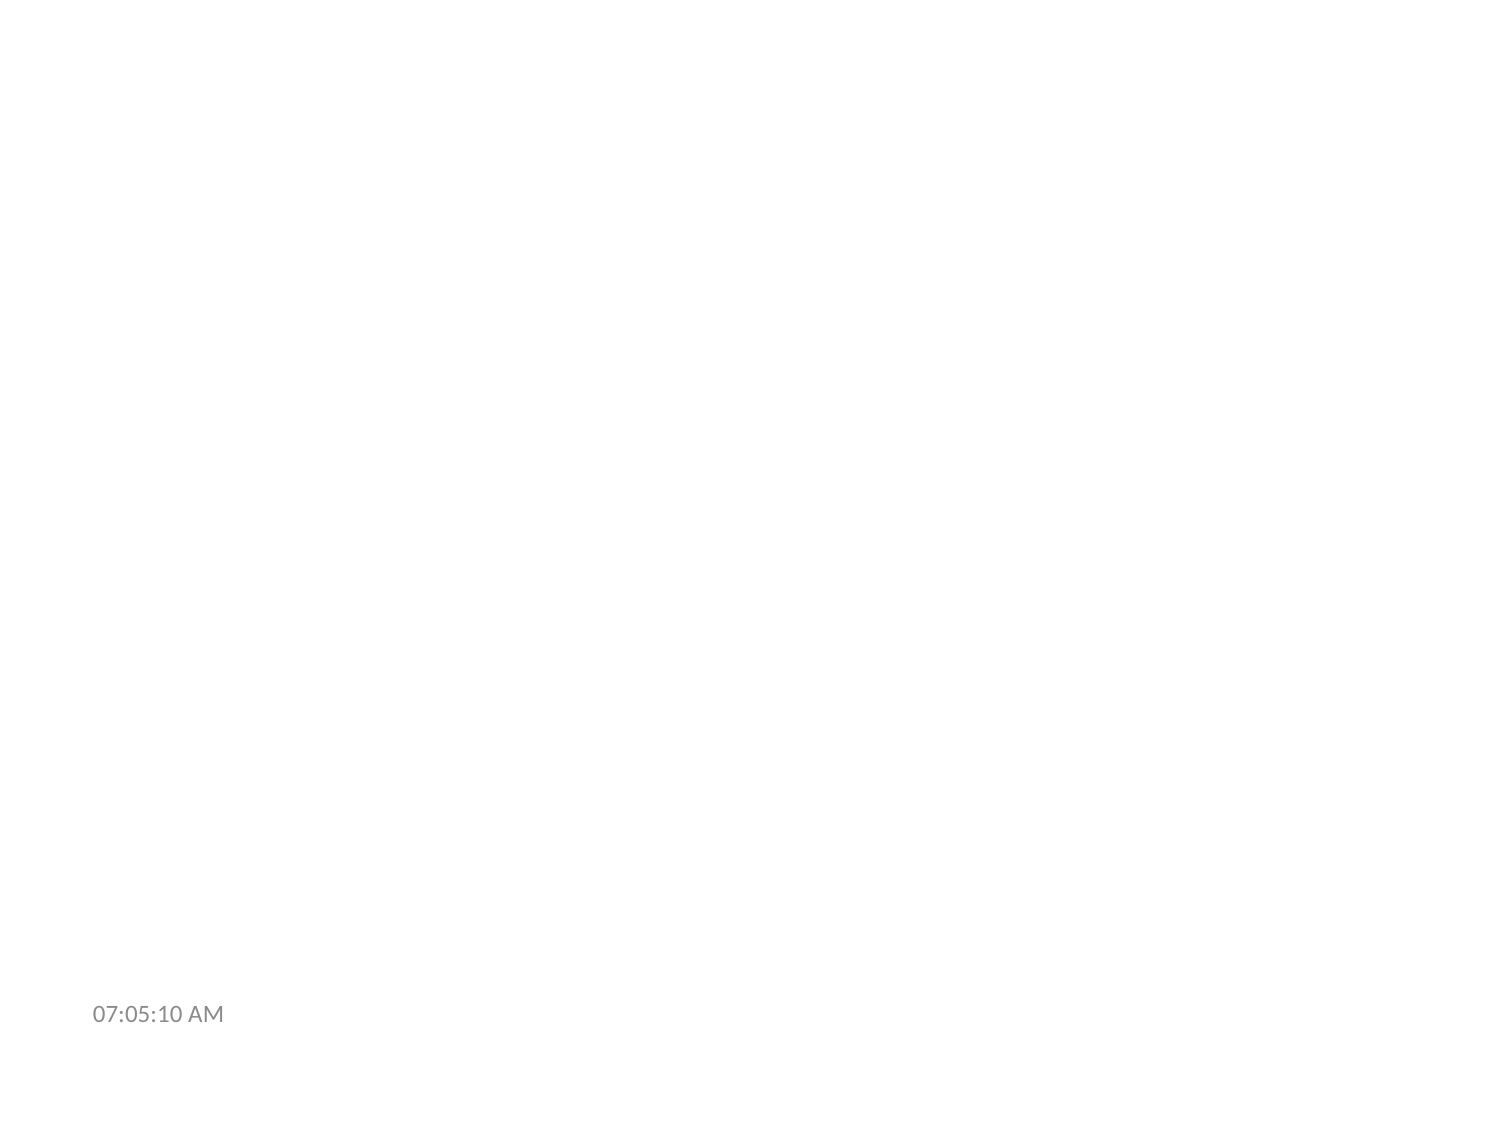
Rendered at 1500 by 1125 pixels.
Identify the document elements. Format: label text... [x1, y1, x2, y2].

text_box 3:35:09 PM [77, 982, 428, 1043]
